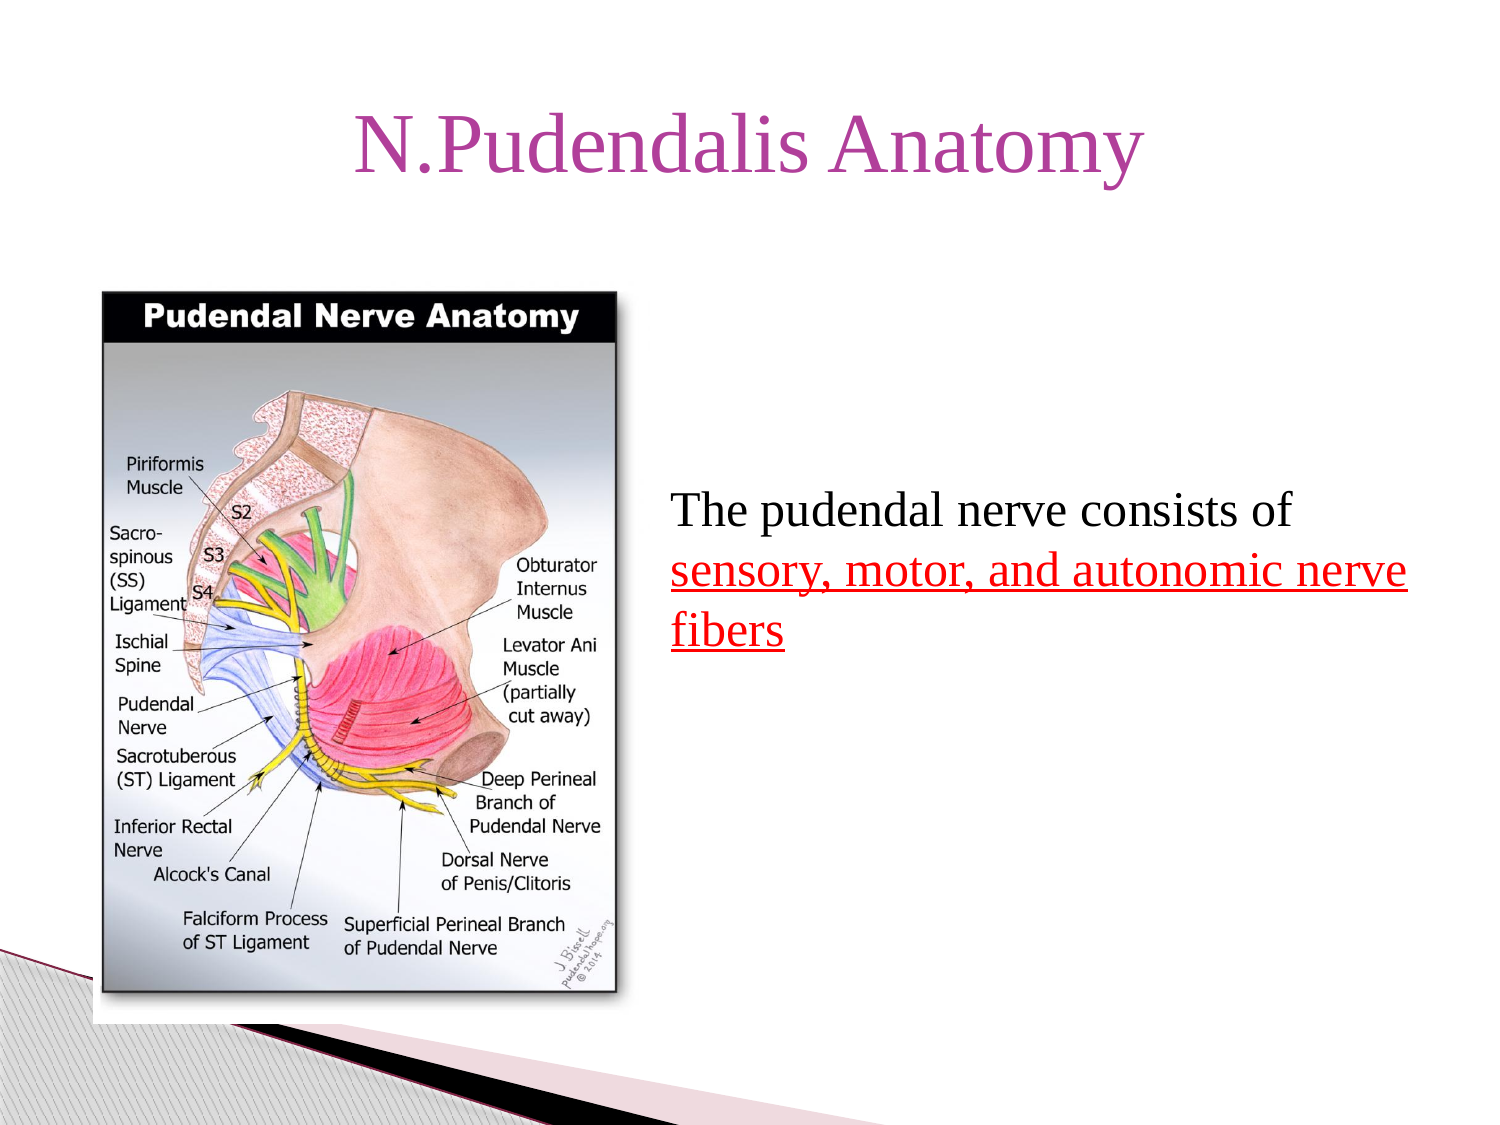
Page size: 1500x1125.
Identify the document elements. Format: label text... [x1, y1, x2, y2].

text_box The pudendal nerve consists of sensory, motor, and autonomic nerve fibers [656, 468, 1453, 664]
title N.Pudendalis Anatomy [75, 45, 1425, 233]
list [93, 280, 651, 1024]
